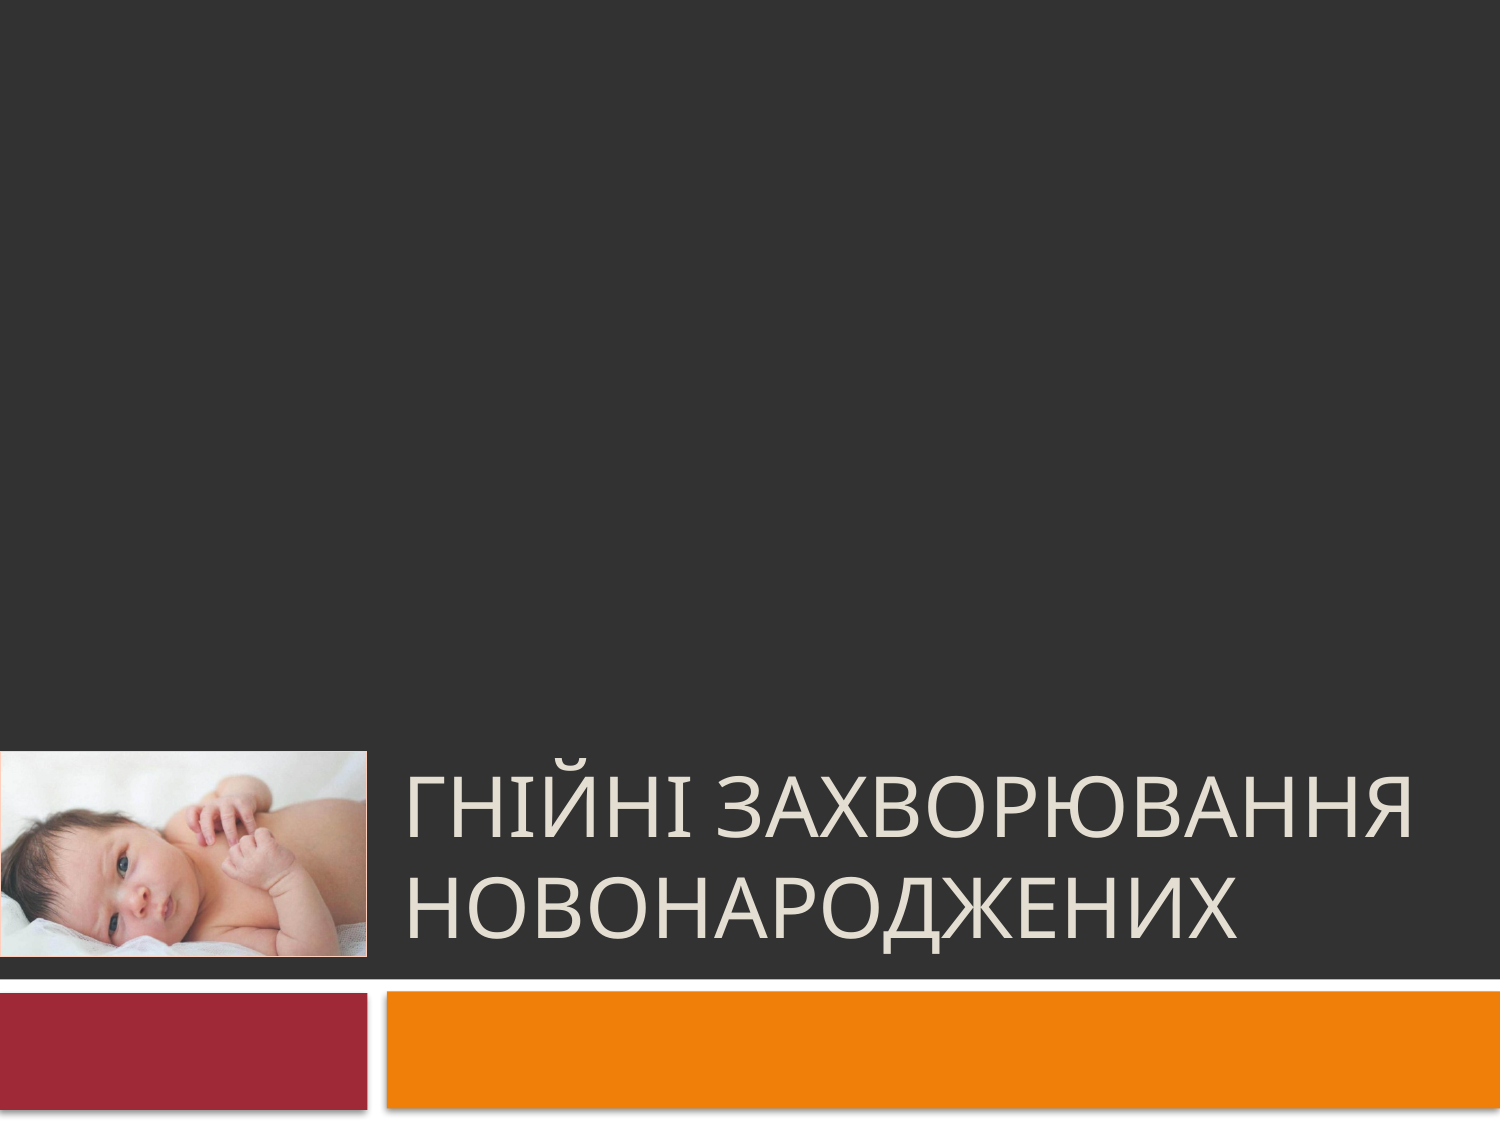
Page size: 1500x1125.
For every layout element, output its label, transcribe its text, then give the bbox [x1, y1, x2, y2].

title Гнійні захворювання новонароджених [387, 662, 1450, 963]
picture [0, 751, 367, 958]
